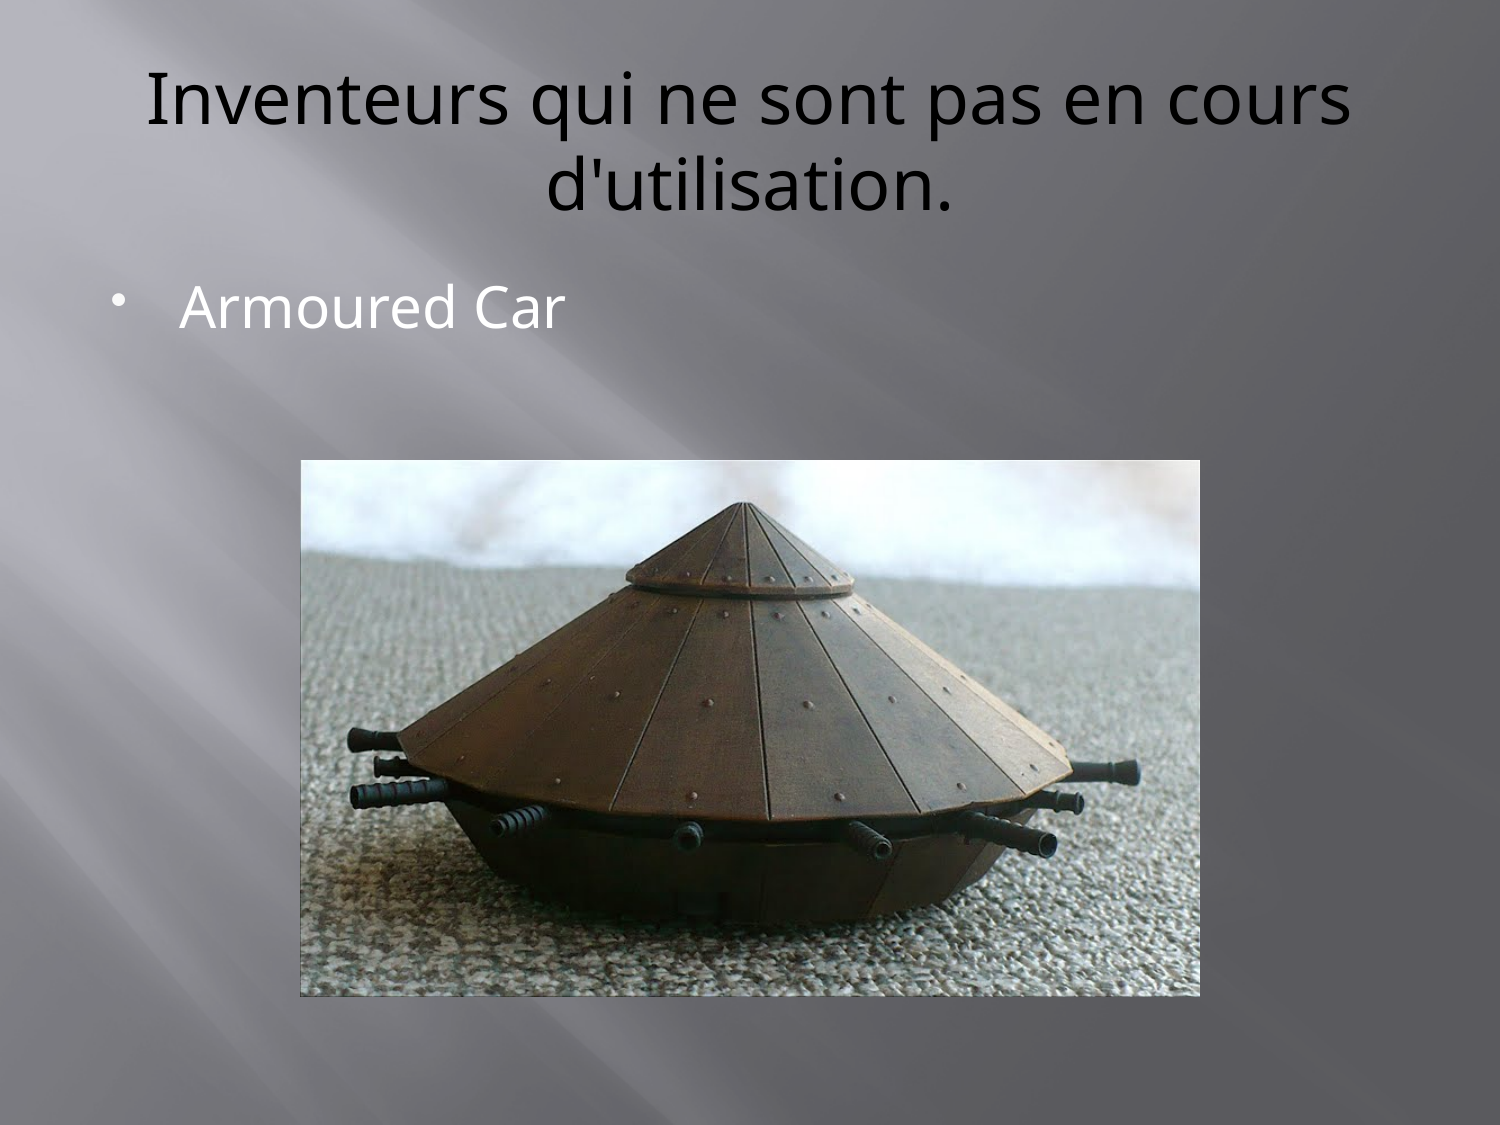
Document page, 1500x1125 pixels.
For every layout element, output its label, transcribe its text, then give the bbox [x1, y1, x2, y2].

title Inventeurs qui ne sont pas en cours d'utilisation. [75, 45, 1425, 233]
list Armoured Car [75, 262, 1425, 475]
picture [299, 460, 1201, 998]
